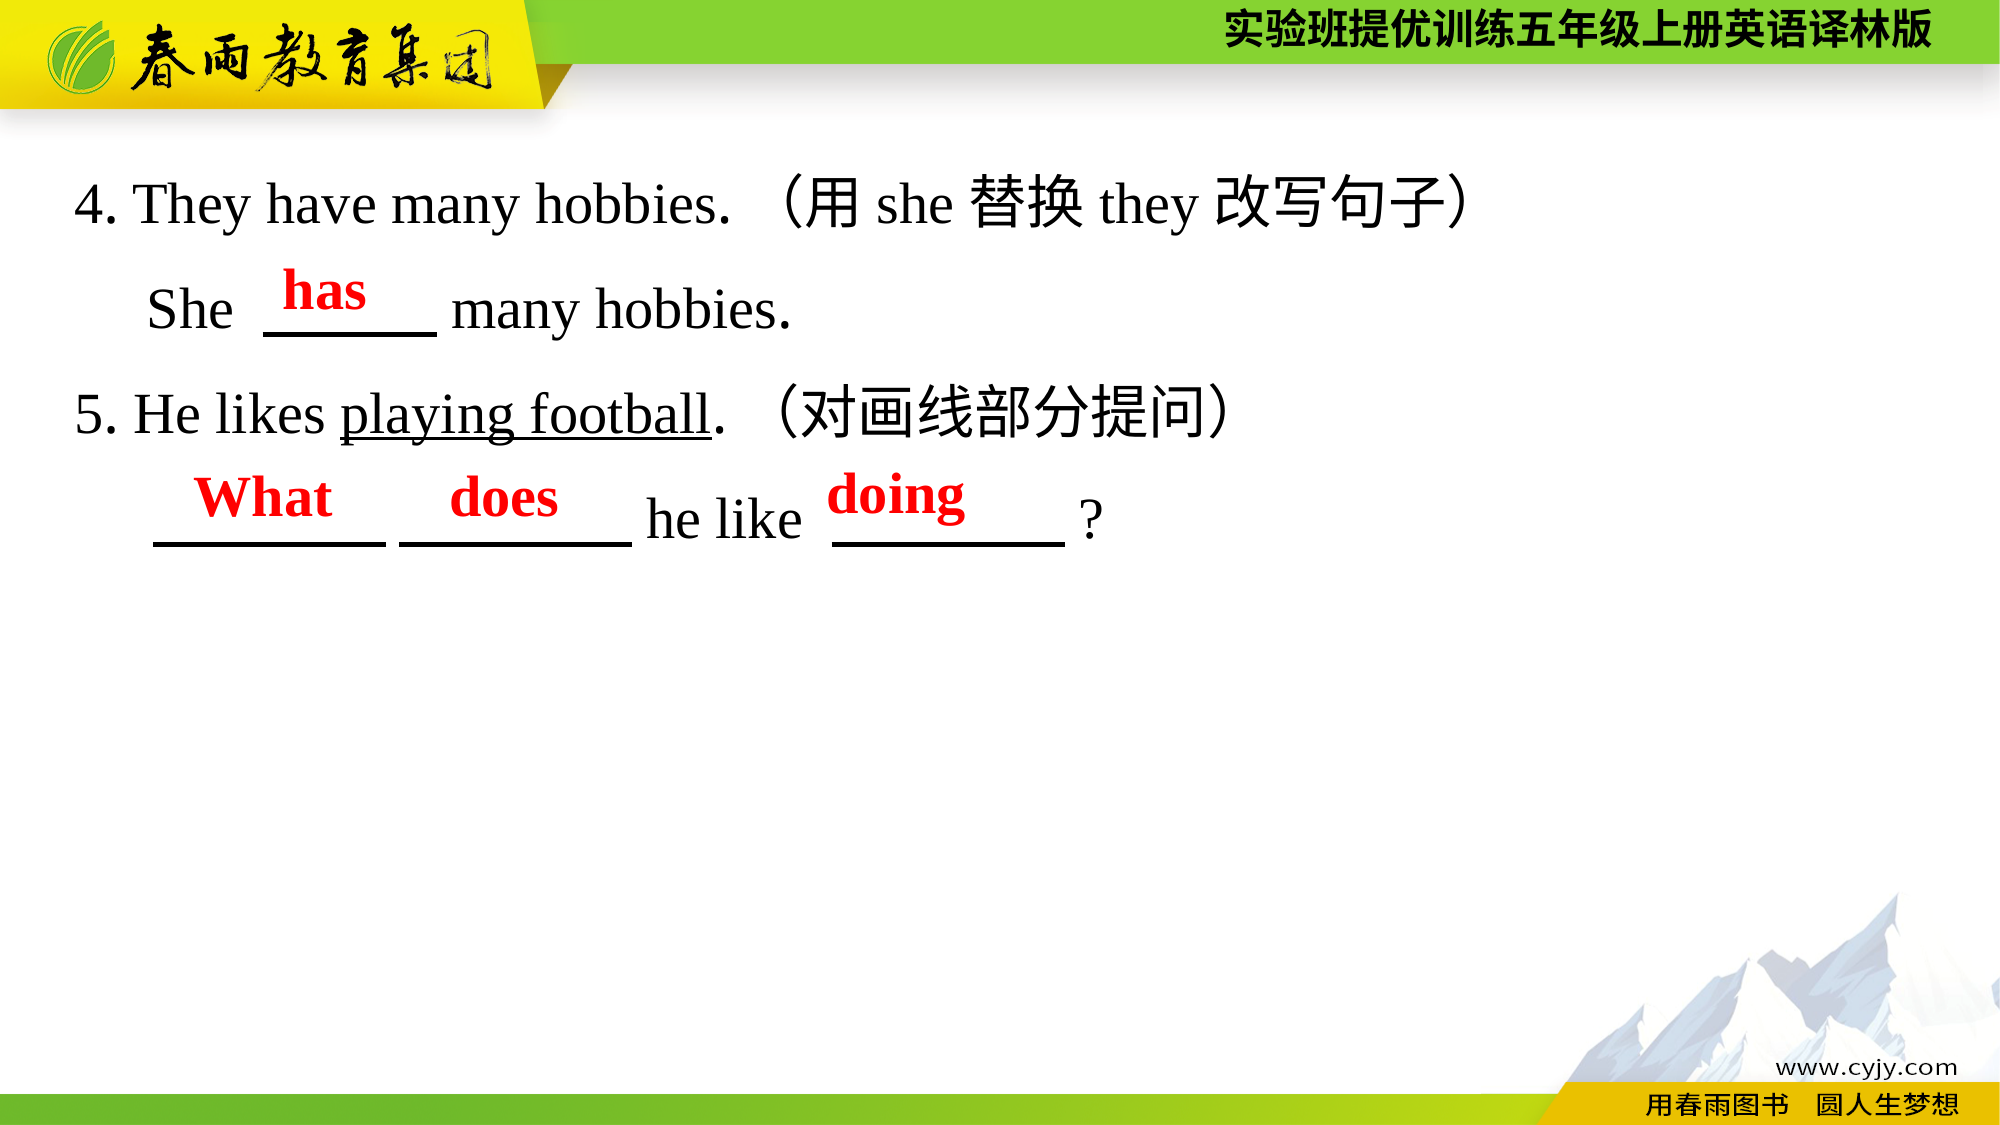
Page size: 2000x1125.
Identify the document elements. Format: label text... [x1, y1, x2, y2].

picture [0, 0, 2000, 1125]
text_box doing [811, 447, 982, 533]
text_box has [268, 243, 383, 329]
text_box What does [178, 450, 575, 536]
list 4. They have many hobbies.（用she替换they改写句子） She many hobbies. 5. He likes playing football.（对画线部分提问） he like ? [59, 122, 1944, 562]
